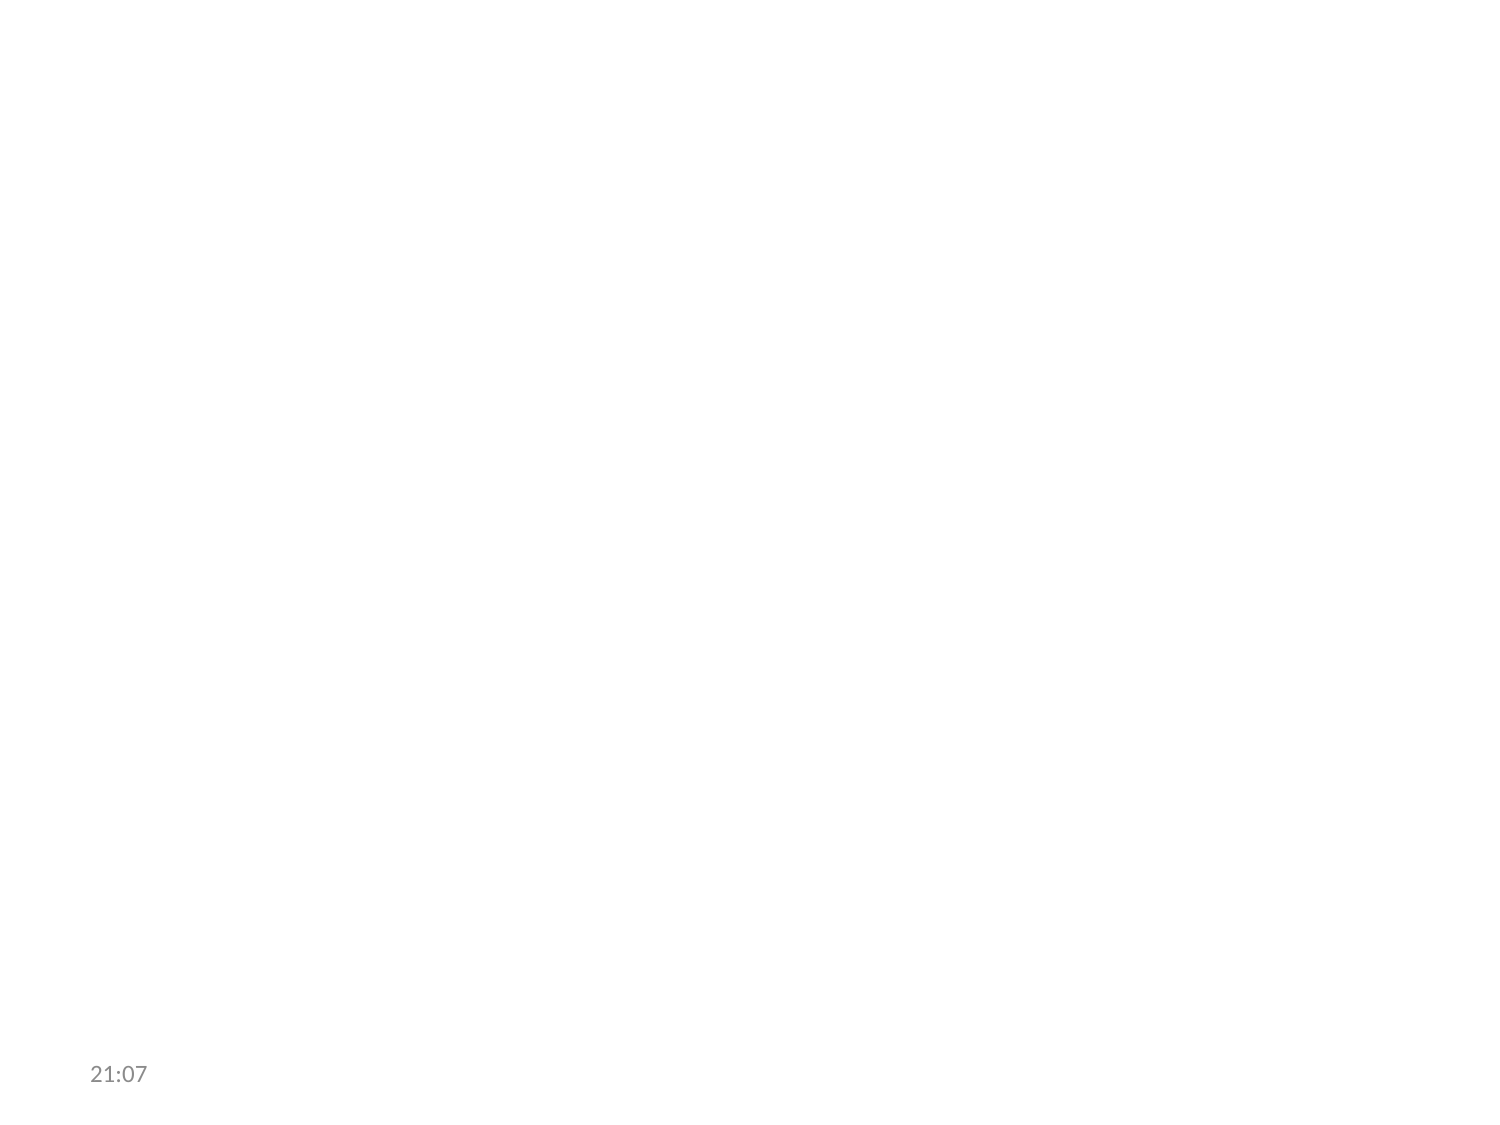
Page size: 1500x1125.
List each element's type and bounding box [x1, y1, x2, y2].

slide_number [75, 1042, 425, 1103]
